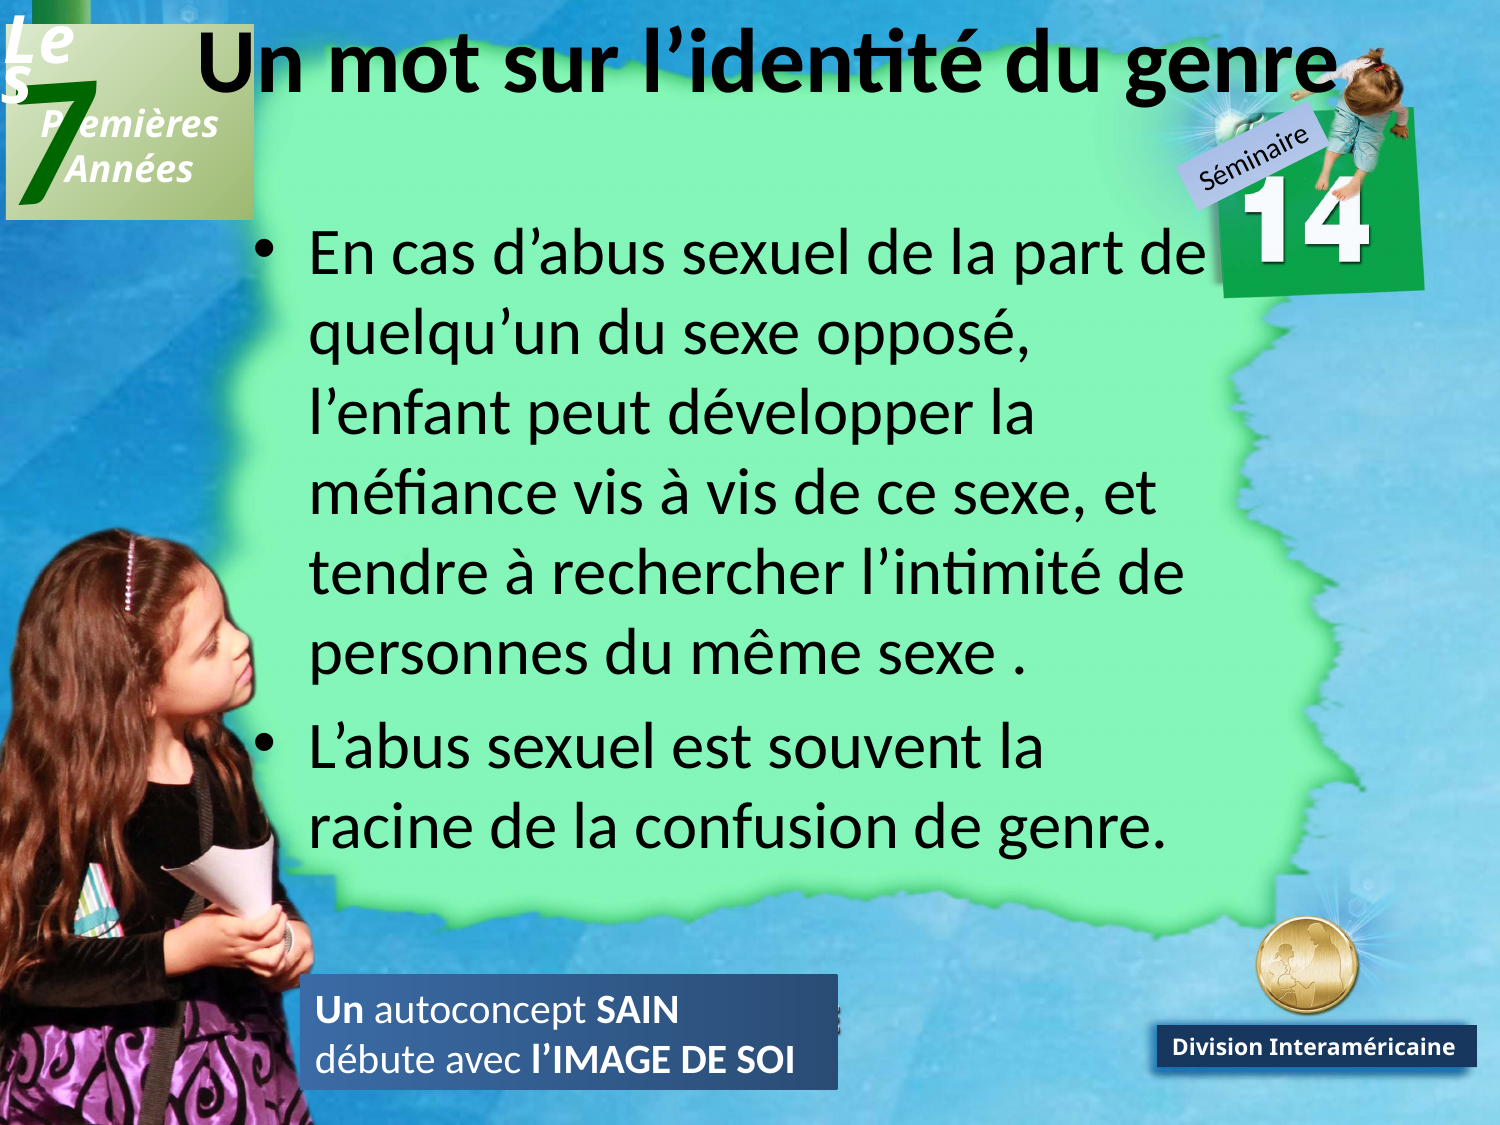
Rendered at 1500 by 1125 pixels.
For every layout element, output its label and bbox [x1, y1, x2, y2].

text_box [0, 12, 255, 251]
picture [0, 0, 1500, 1125]
